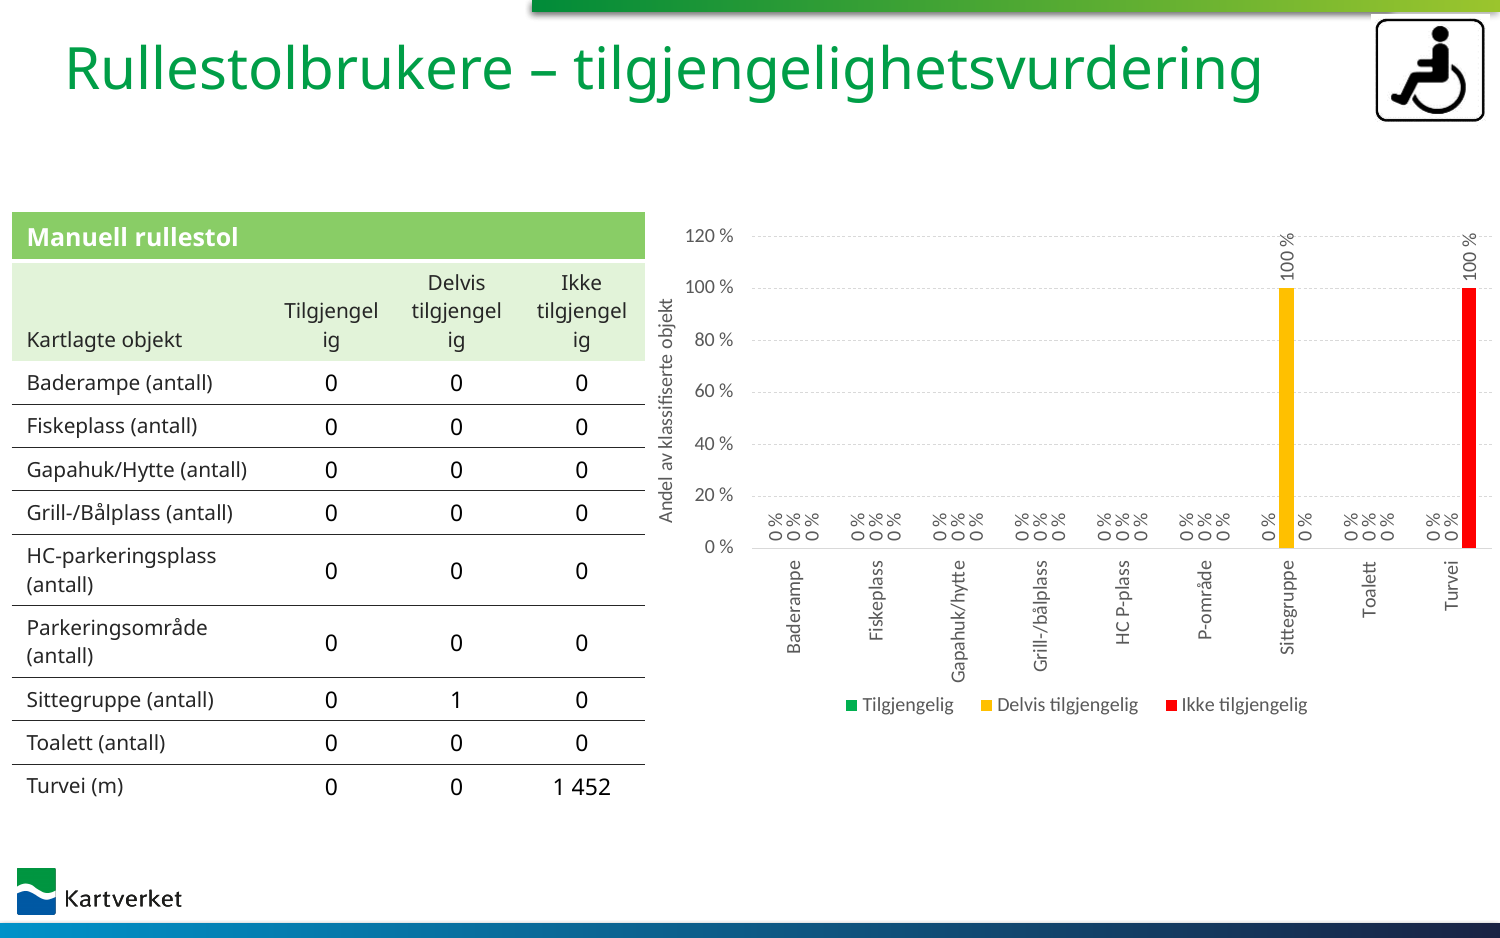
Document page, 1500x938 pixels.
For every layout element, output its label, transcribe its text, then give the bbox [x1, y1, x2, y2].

table_cell 0 [394, 491, 519, 534]
picture [643, 218, 1500, 728]
table_cell 0 [394, 606, 519, 677]
table_cell 0 [394, 721, 519, 764]
table_cell Toalett (antall) [12, 721, 269, 764]
table_cell 0 [519, 606, 638, 677]
table_cell HC-parkeringsplass (antall) [12, 535, 269, 605]
table_cell 0 [269, 721, 394, 764]
table_cell 0 [394, 448, 519, 490]
table_cell 0 [269, 535, 394, 605]
table_cell Fiskeplass (antall) [12, 405, 269, 447]
table_cell Gapahuk/Hytte (antall) [12, 448, 269, 490]
table_cell 0 [269, 448, 394, 490]
table_cell 0 [519, 678, 638, 720]
table_cell Ikke tilgjengelig [519, 263, 638, 361]
table_cell Sittegruppe (antall) [12, 678, 269, 720]
table_cell 0 [519, 405, 638, 447]
table_cell 1 452 [519, 765, 645, 807]
table_cell 0 [269, 678, 394, 720]
text_box Rullestolbrukere – tilgjengelighetsvurdering [49, 12, 1372, 109]
table_cell 0 [394, 535, 519, 605]
table_cell Grill-/Bålplass (antall) [12, 491, 269, 534]
table_cell Turvei (m) [12, 765, 269, 807]
table_cell 0 [519, 721, 645, 764]
picture [1371, 13, 1491, 127]
table_cell Baderampe (antall) [12, 361, 269, 404]
table_cell 0 [519, 491, 638, 534]
table_header Manuell rullestol [12, 212, 645, 259]
table_cell 0 [269, 361, 394, 404]
table_cell Delvis tilgjengelig [394, 263, 519, 361]
table_cell 0 [269, 606, 394, 677]
table_cell Parkeringsområde (antall) [12, 606, 269, 677]
table_cell 0 [269, 405, 394, 447]
table_cell 0 [394, 765, 519, 807]
table_cell Kartlagte objekt [12, 263, 269, 361]
table_cell 1 [394, 678, 519, 720]
table_cell 0 [519, 361, 638, 404]
table_cell 0 [269, 491, 394, 534]
table_cell 0 [269, 765, 394, 807]
table_cell 0 [394, 361, 519, 404]
table_cell Tilgjengelig [269, 263, 394, 361]
table_cell 0 [394, 405, 519, 447]
table_cell 0 [519, 535, 638, 605]
table_cell 0 [519, 448, 638, 490]
